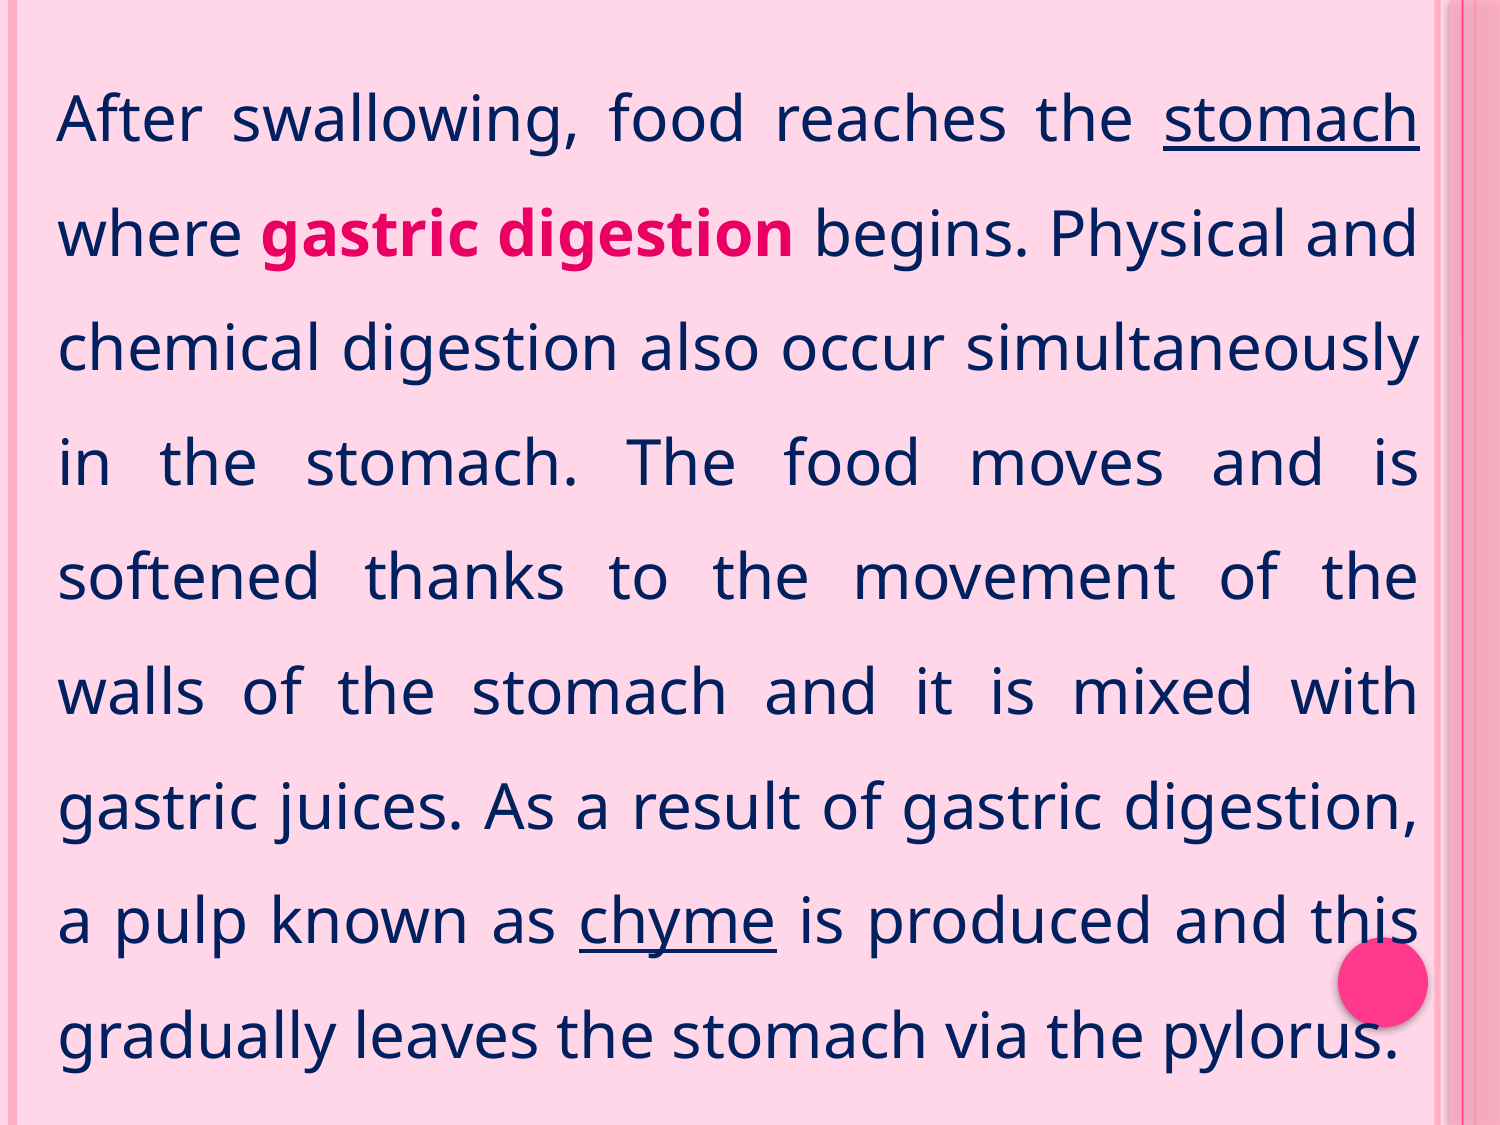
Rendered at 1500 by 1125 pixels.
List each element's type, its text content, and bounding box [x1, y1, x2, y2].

list After swallowing, food reaches the stomach where gastric digestion begins. Physical and chemical digestion also occur simultaneously in the stomach. The food moves and is softened thanks to the movement of the walls of the stomach and it is mixed with gastric juices. As a result of gastric digestion, a pulp known as chyme is produced and this gradually leaves the stomach via the pylorus. [41, 32, 1436, 1125]
